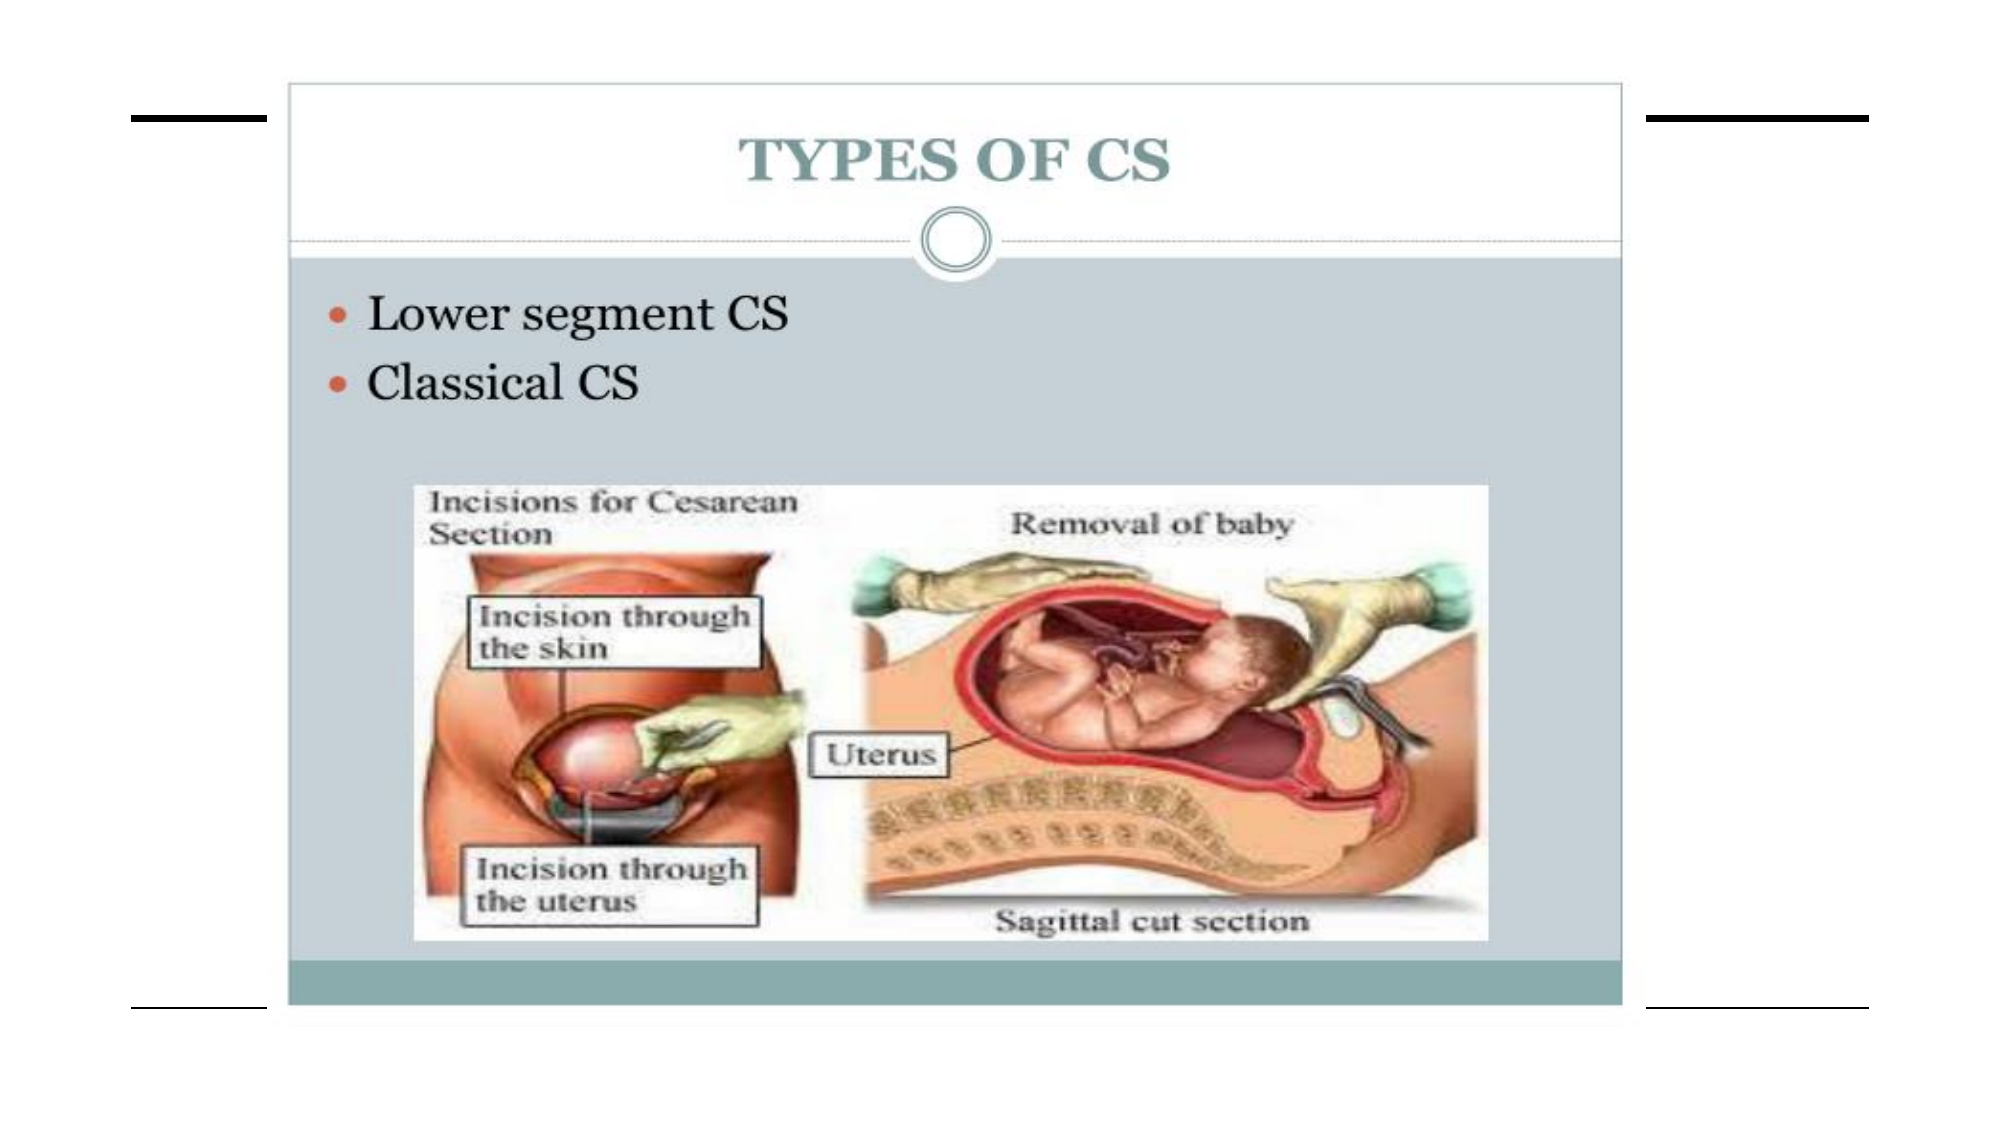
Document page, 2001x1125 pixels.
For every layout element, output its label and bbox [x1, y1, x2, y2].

list [267, 62, 1646, 1027]
